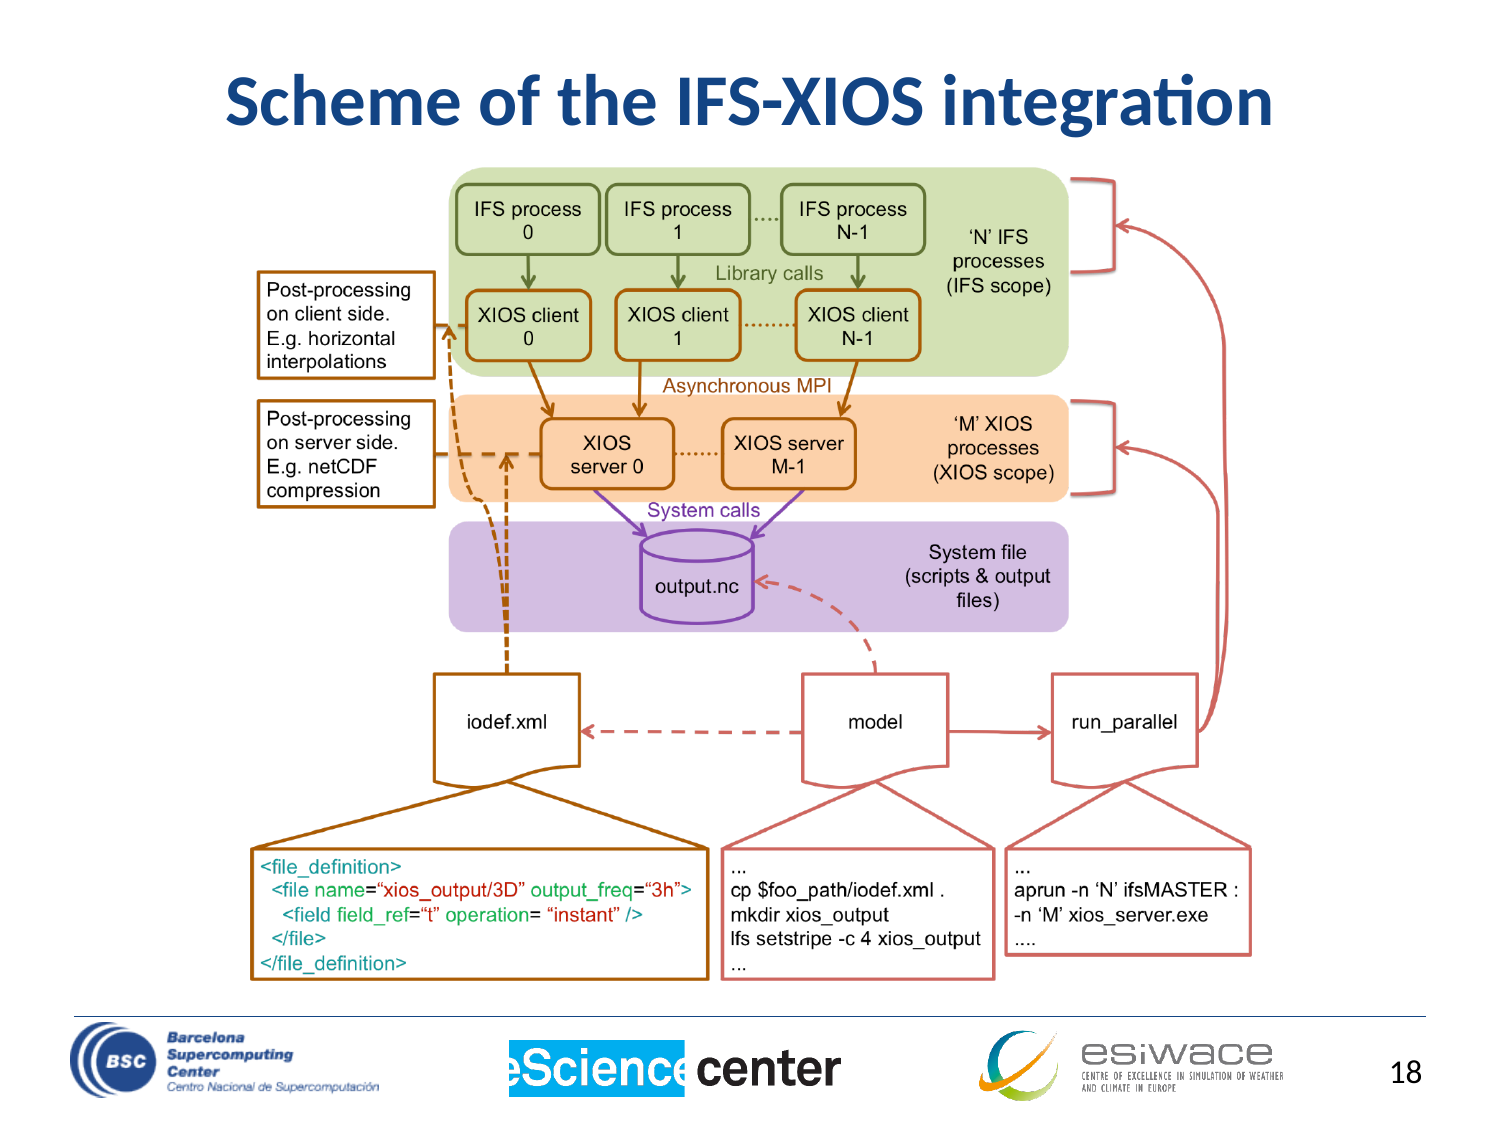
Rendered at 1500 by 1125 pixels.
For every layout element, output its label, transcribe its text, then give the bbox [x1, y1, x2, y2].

picture [250, 167, 1252, 981]
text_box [73, 1016, 1438, 1103]
title Scheme of the IFS-XIOS integration [192, 45, 1308, 159]
